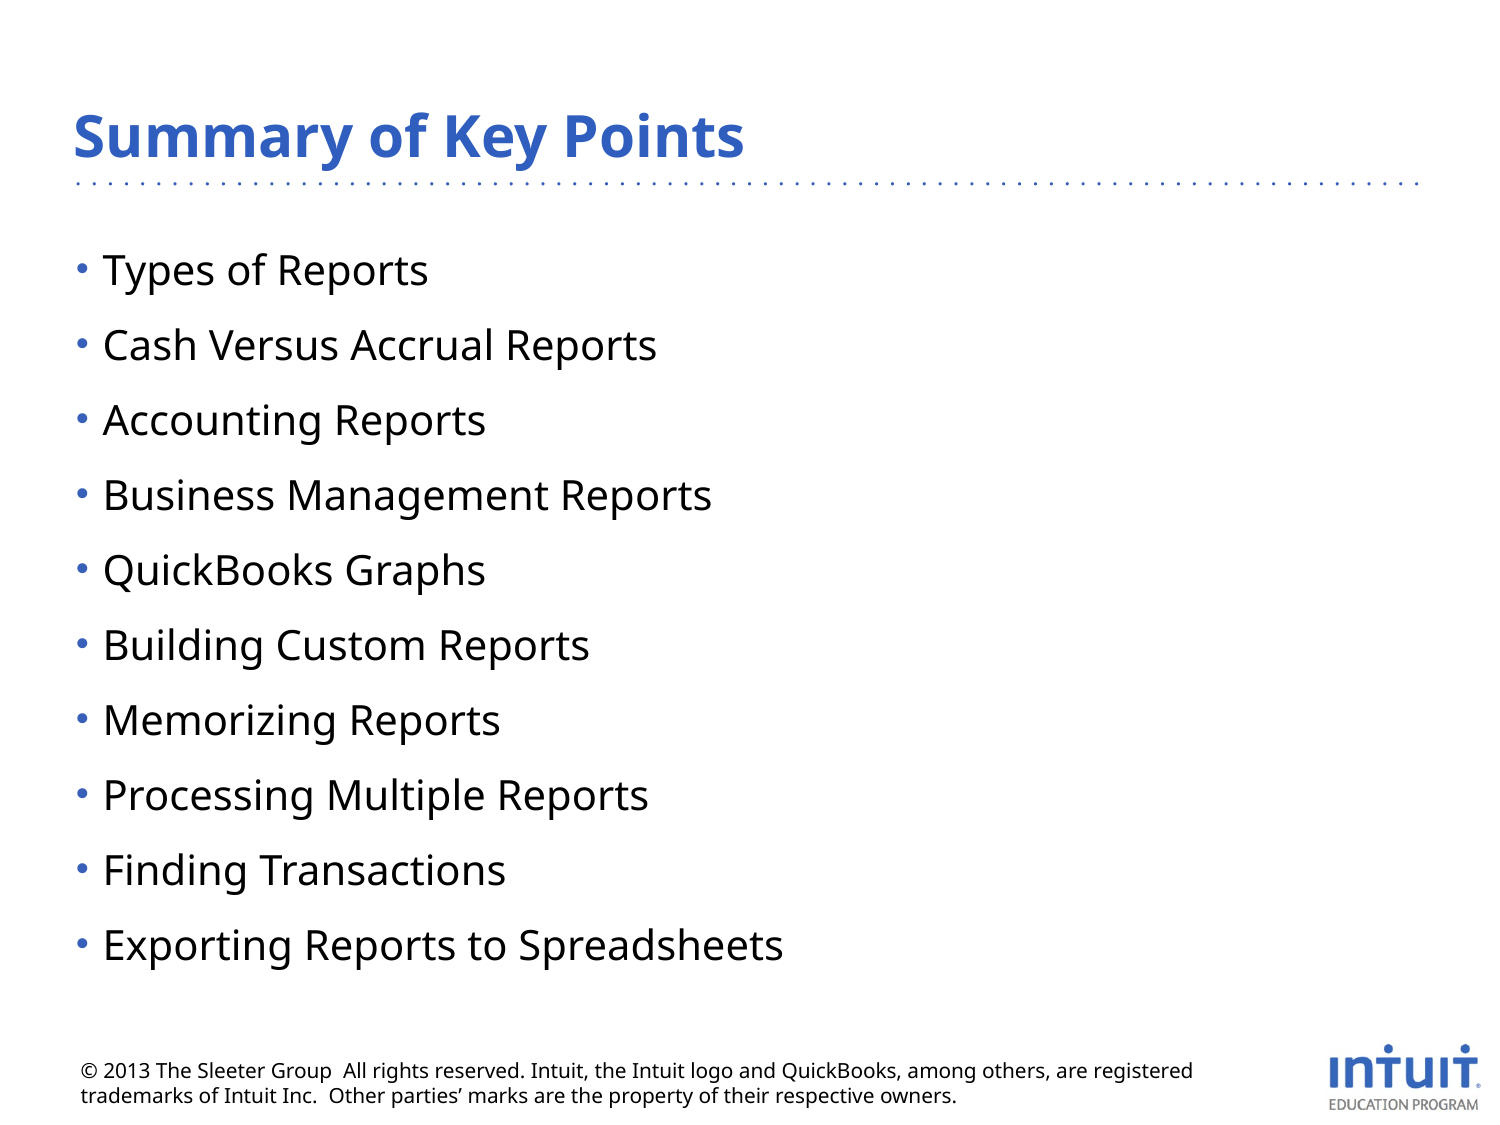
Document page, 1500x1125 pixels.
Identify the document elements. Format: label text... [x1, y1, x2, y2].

title Summary of Key Points [73, 62, 1424, 169]
list Types of Reports Cash Versus Accrual Reports Accounting Reports Business Management Reports QuickBooks Graphs Building Custom Reports Memorizing Reports Processing Multiple Reports Finding Transactions Exporting Reports to Spreadsheets [75, 235, 1424, 1012]
picture [1325, 1039, 1485, 1116]
